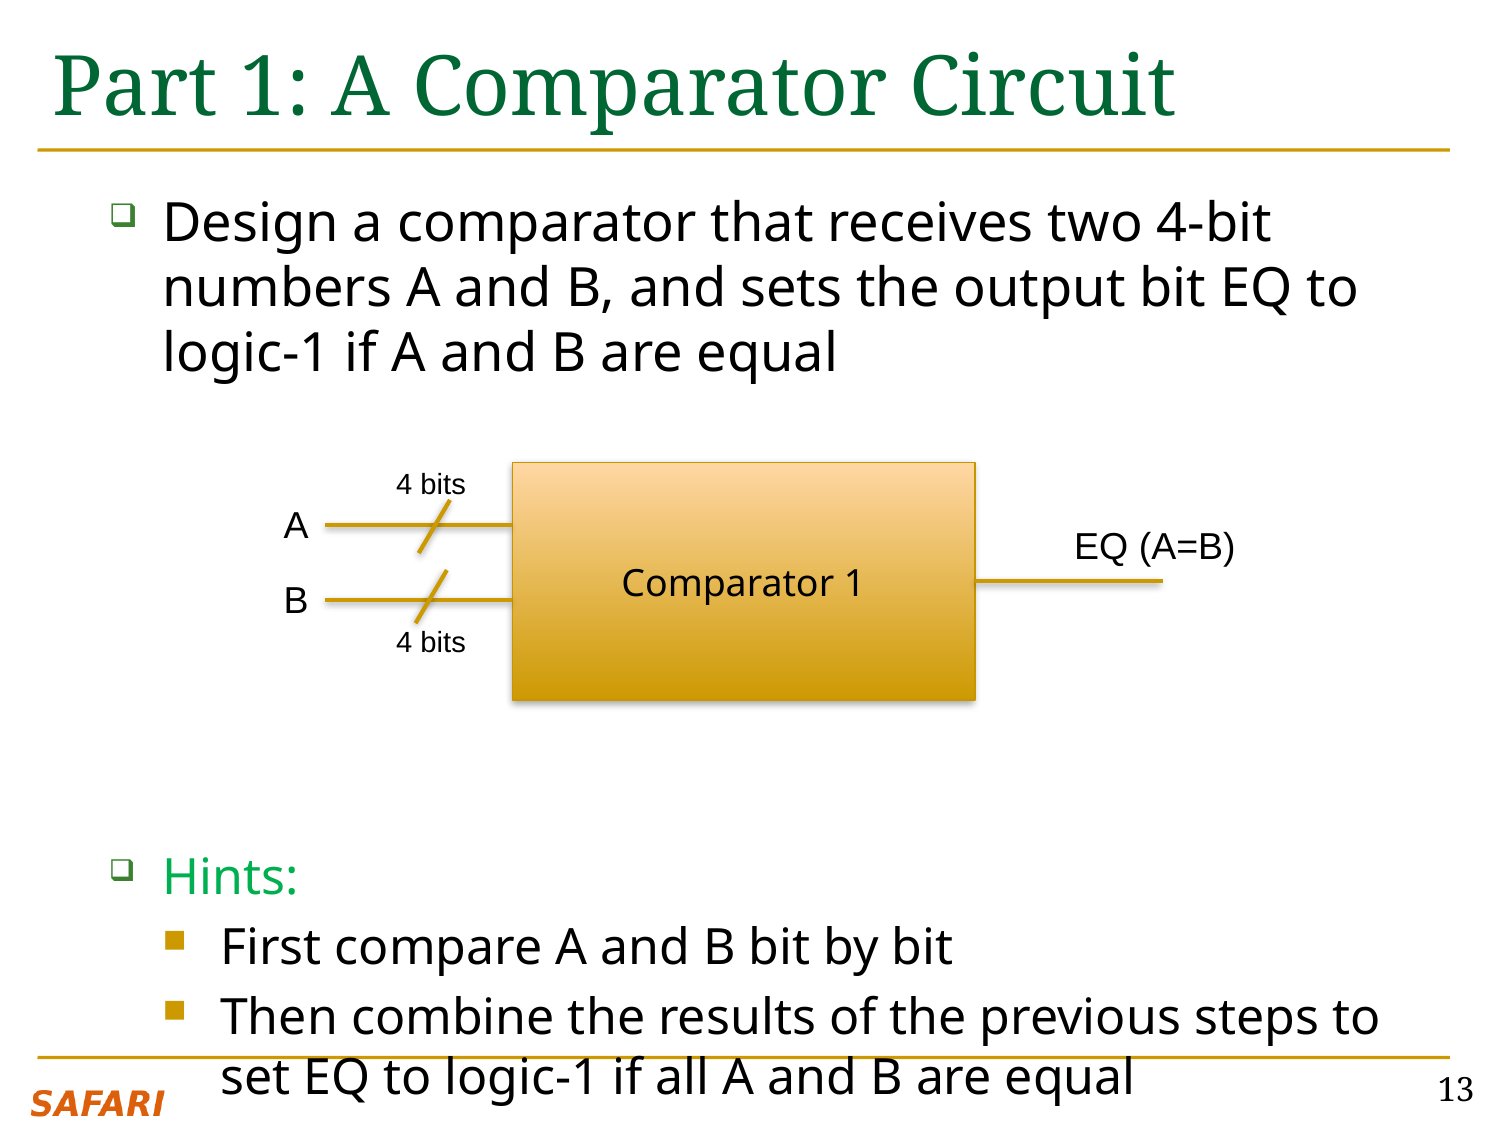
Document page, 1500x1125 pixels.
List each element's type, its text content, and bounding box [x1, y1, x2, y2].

text_box EQ (A=B) [1059, 514, 1291, 574]
text_box A [268, 493, 382, 554]
text_box 4 bits [381, 458, 494, 508]
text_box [418, 499, 451, 554]
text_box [415, 569, 448, 624]
picture [29, 1083, 169, 1124]
slide_number 13 [1139, 1045, 1490, 1121]
title Part 1: A Comparator Circuit [37, 24, 1450, 170]
text_box B [268, 568, 382, 629]
list Design a comparator that receives two 4-bit numbers A and B, and sets the output bit EQ to logic-1 if A and B are equal Hints: First compare A and B bit by bit Then combine the results of the previous steps to set EQ to logic-1 if all A and B are equal [37, 179, 1450, 1025]
text_box 4 bits [381, 615, 494, 666]
text_box Comparator 1 [512, 462, 976, 701]
